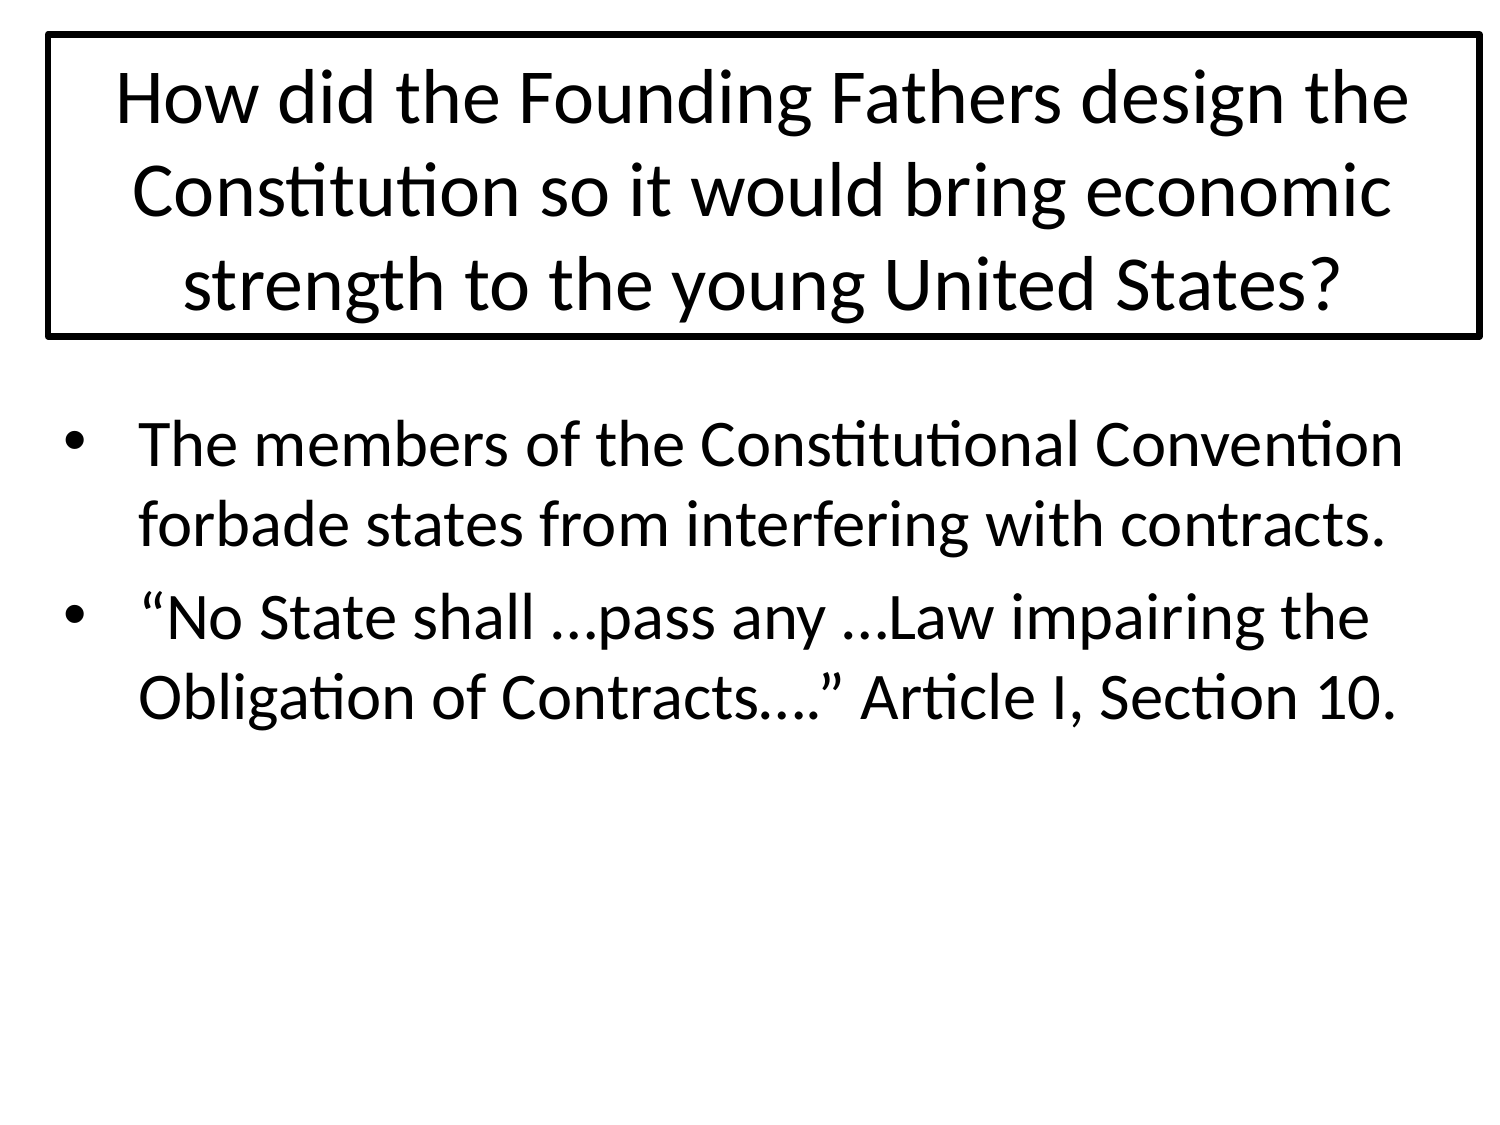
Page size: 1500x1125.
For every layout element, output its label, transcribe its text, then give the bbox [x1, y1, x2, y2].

title How did the Founding Fathers design the Constitution so it would bring economic strength to the young United States? [48, 34, 1480, 337]
subtitle The members of the Constitutional Convention forbade states from interfering with contracts. “No State shall …pass any …Law impairing the Obligation of Contracts….” Article I, Section 10. [48, 391, 1480, 1103]
